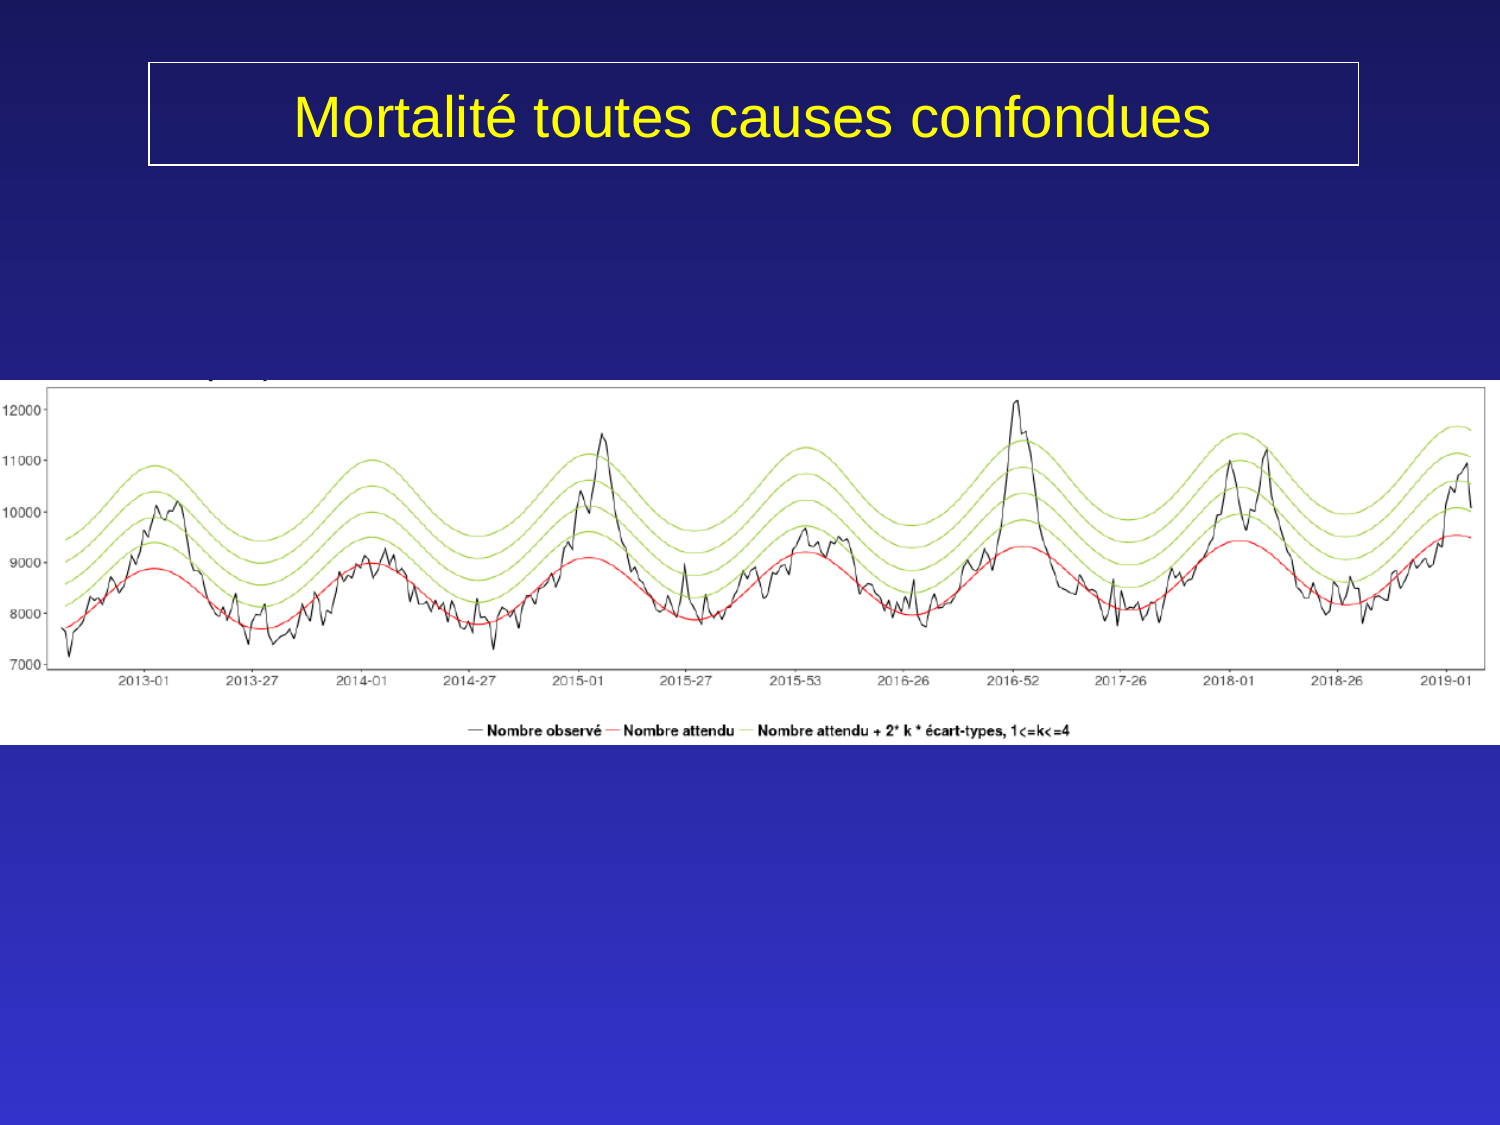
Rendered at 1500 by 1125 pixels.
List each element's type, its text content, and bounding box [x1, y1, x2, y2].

title Mortalité toutes causes confondues [148, 62, 1359, 166]
picture [0, 380, 1500, 745]
